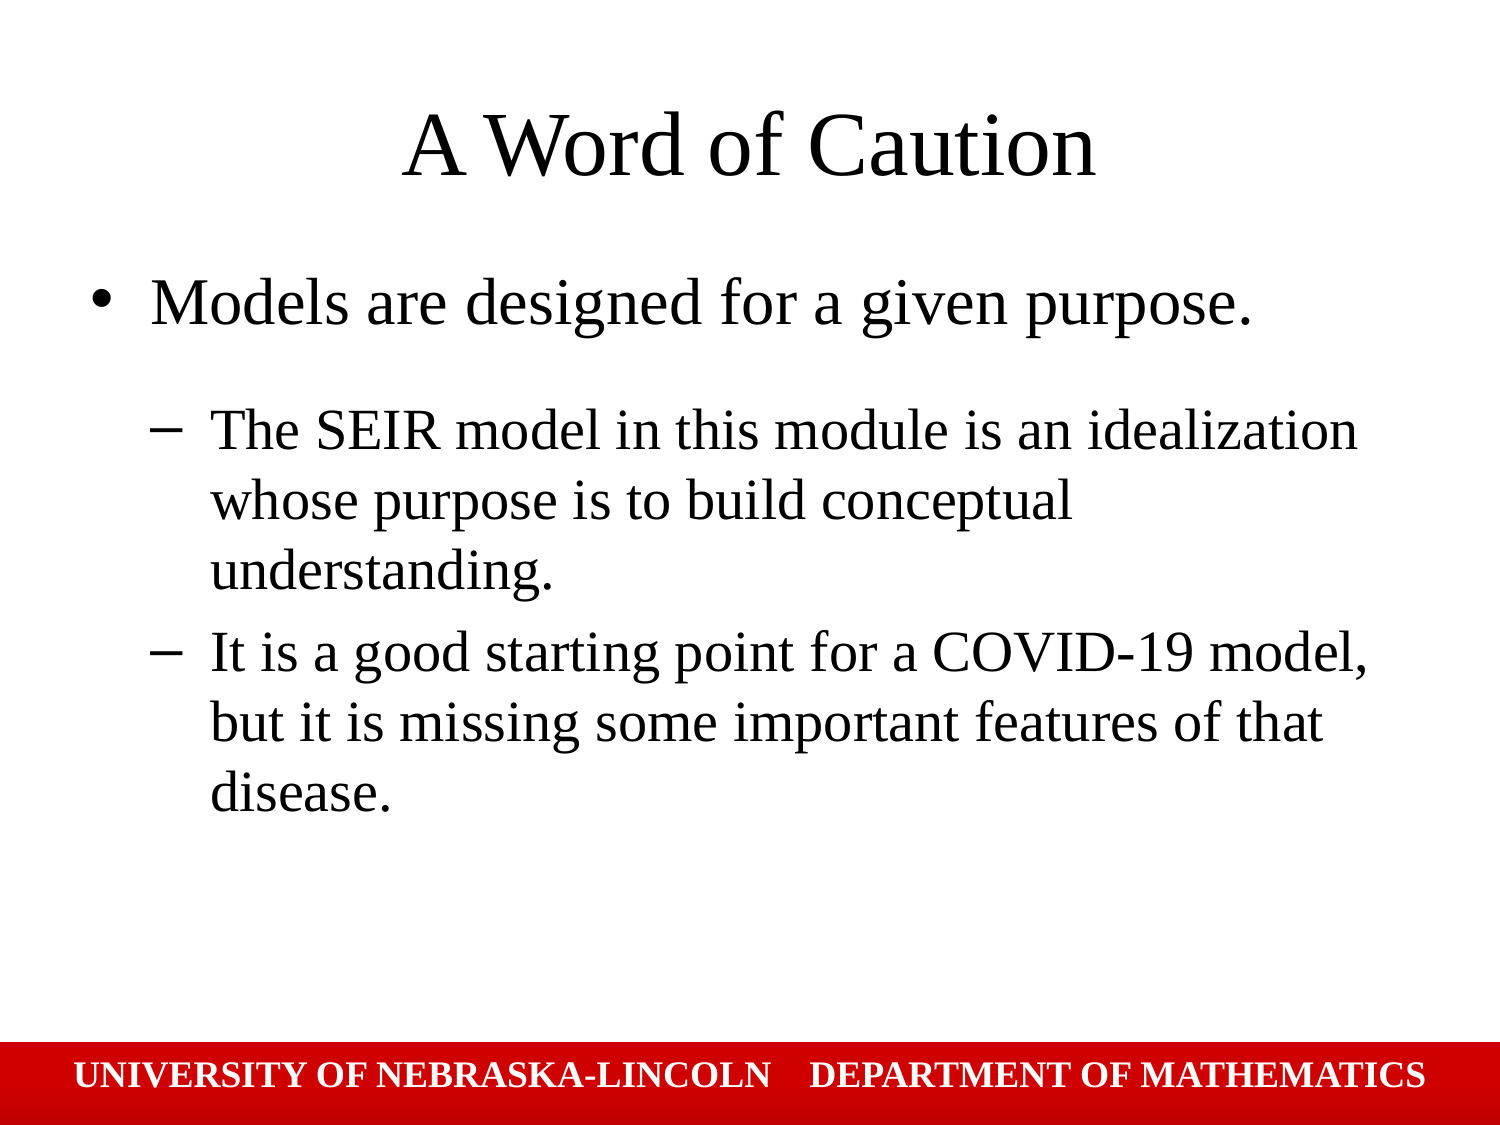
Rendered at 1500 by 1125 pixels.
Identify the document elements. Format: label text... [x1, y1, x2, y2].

title A Word of Caution [75, 45, 1425, 233]
list Models are designed for a given purpose. The SEIR model in this module is an idealization whose purpose is to build conceptual understanding. It is a good starting point for a COVID-19 model, but it is missing some important features of that disease. [75, 249, 1425, 918]
